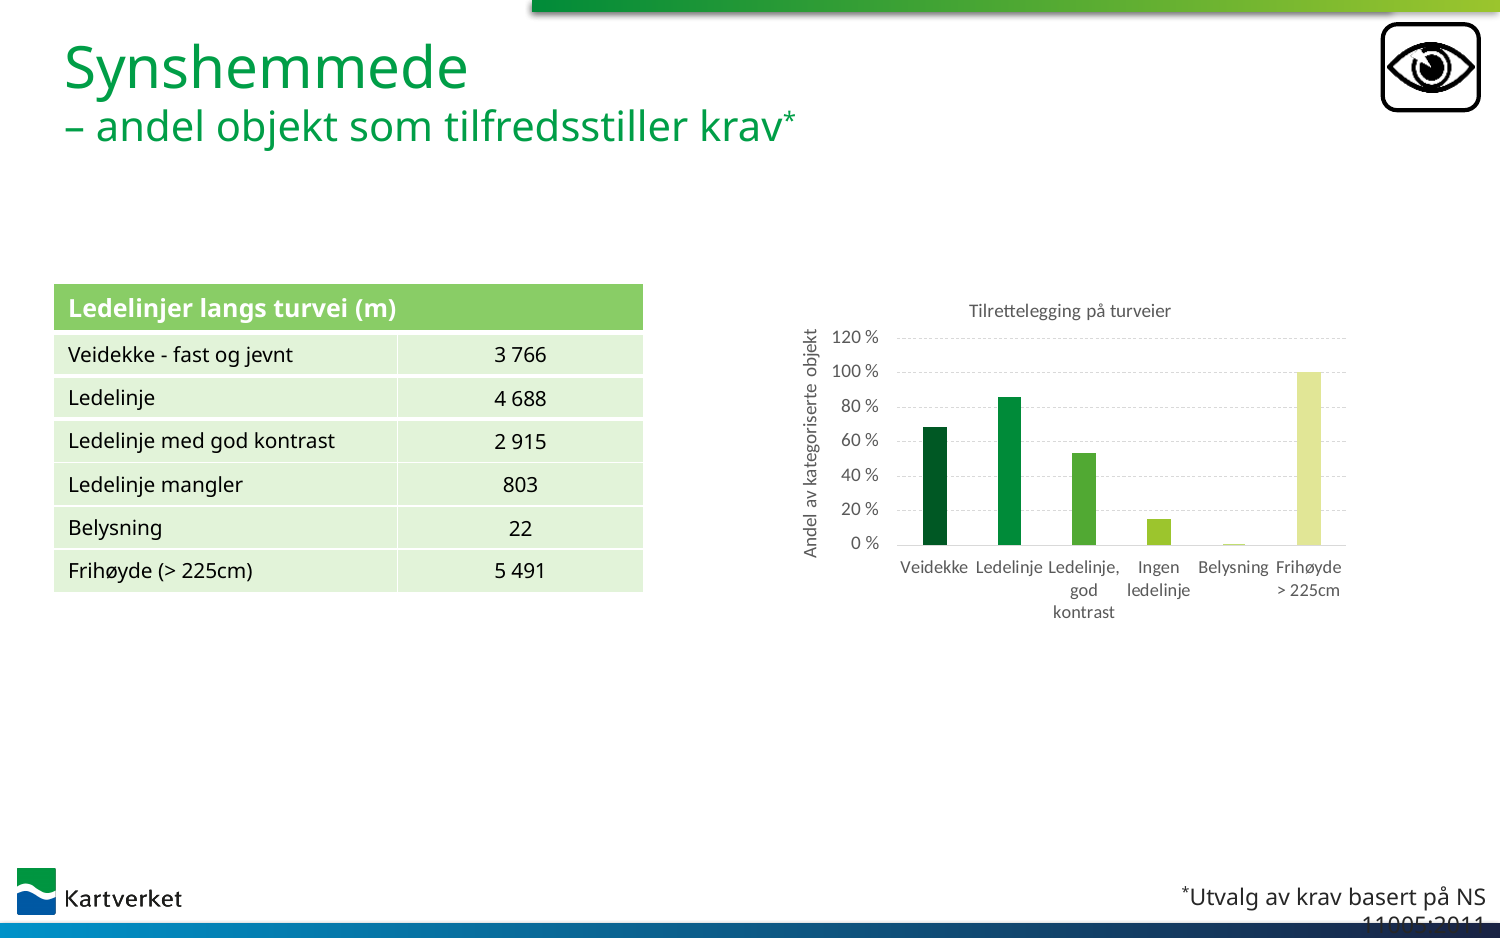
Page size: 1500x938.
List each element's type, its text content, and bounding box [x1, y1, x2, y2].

table_cell 4 688 [398, 378, 643, 417]
table_header Ledelinjer langs turvei (m) [54, 284, 643, 330]
text_box *Utvalg av krav basert på NS 11005:2011 [1068, 873, 1500, 938]
table_cell 5 491 [398, 550, 643, 592]
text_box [1382, 24, 1480, 111]
table_cell 3 766 [398, 335, 643, 374]
table_cell 803 [398, 463, 643, 505]
table_cell Ledelinje med god kontrast [54, 421, 397, 462]
table_cell Belysning [54, 507, 397, 548]
picture [791, 291, 1349, 630]
text_box Synshemmede – andel objekt som tilfredsstiller krav* [49, 24, 1431, 158]
table_cell Veidekke - fast og jevnt [54, 335, 397, 374]
table_cell Frihøyde (> 225cm) [54, 550, 397, 592]
table_cell 2 915 [398, 421, 643, 462]
table_cell Ledelinje [54, 378, 397, 417]
table_cell 22 [398, 507, 643, 548]
table_cell Ledelinje mangler [54, 463, 397, 505]
